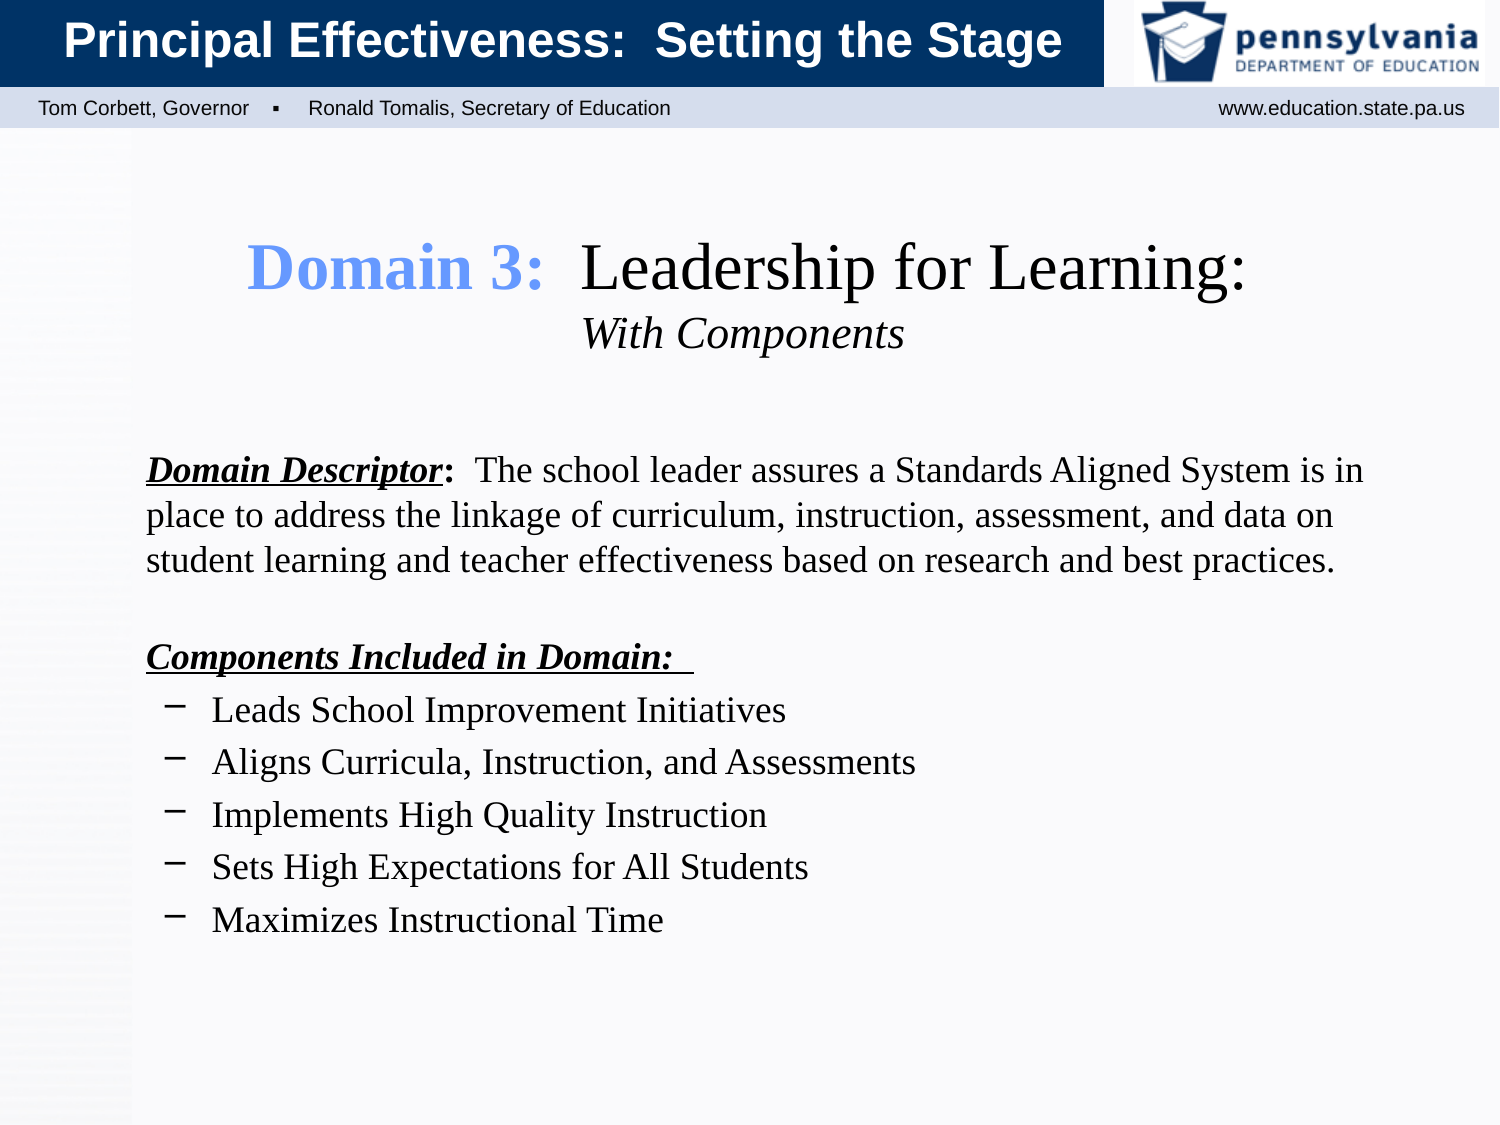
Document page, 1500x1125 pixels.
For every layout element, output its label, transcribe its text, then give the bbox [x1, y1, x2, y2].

list Domain Descriptor: The school leader assures a Standards Aligned System is in place to address the linkage of curriculum, instruction, assessment, and data on student learning and teacher effectiveness based on research and best practices. Components Included in Domain: Leads School Improvement Initiatives Aligns Curricula, Instruction, and Assessments Implements High Quality Instruction Sets High Expectations for All Students Maximizes Instructional Time [75, 437, 1425, 999]
title Domain 3: Leadership for Learning: With Components [73, 215, 1424, 368]
picture [0, 0, 1500, 1125]
